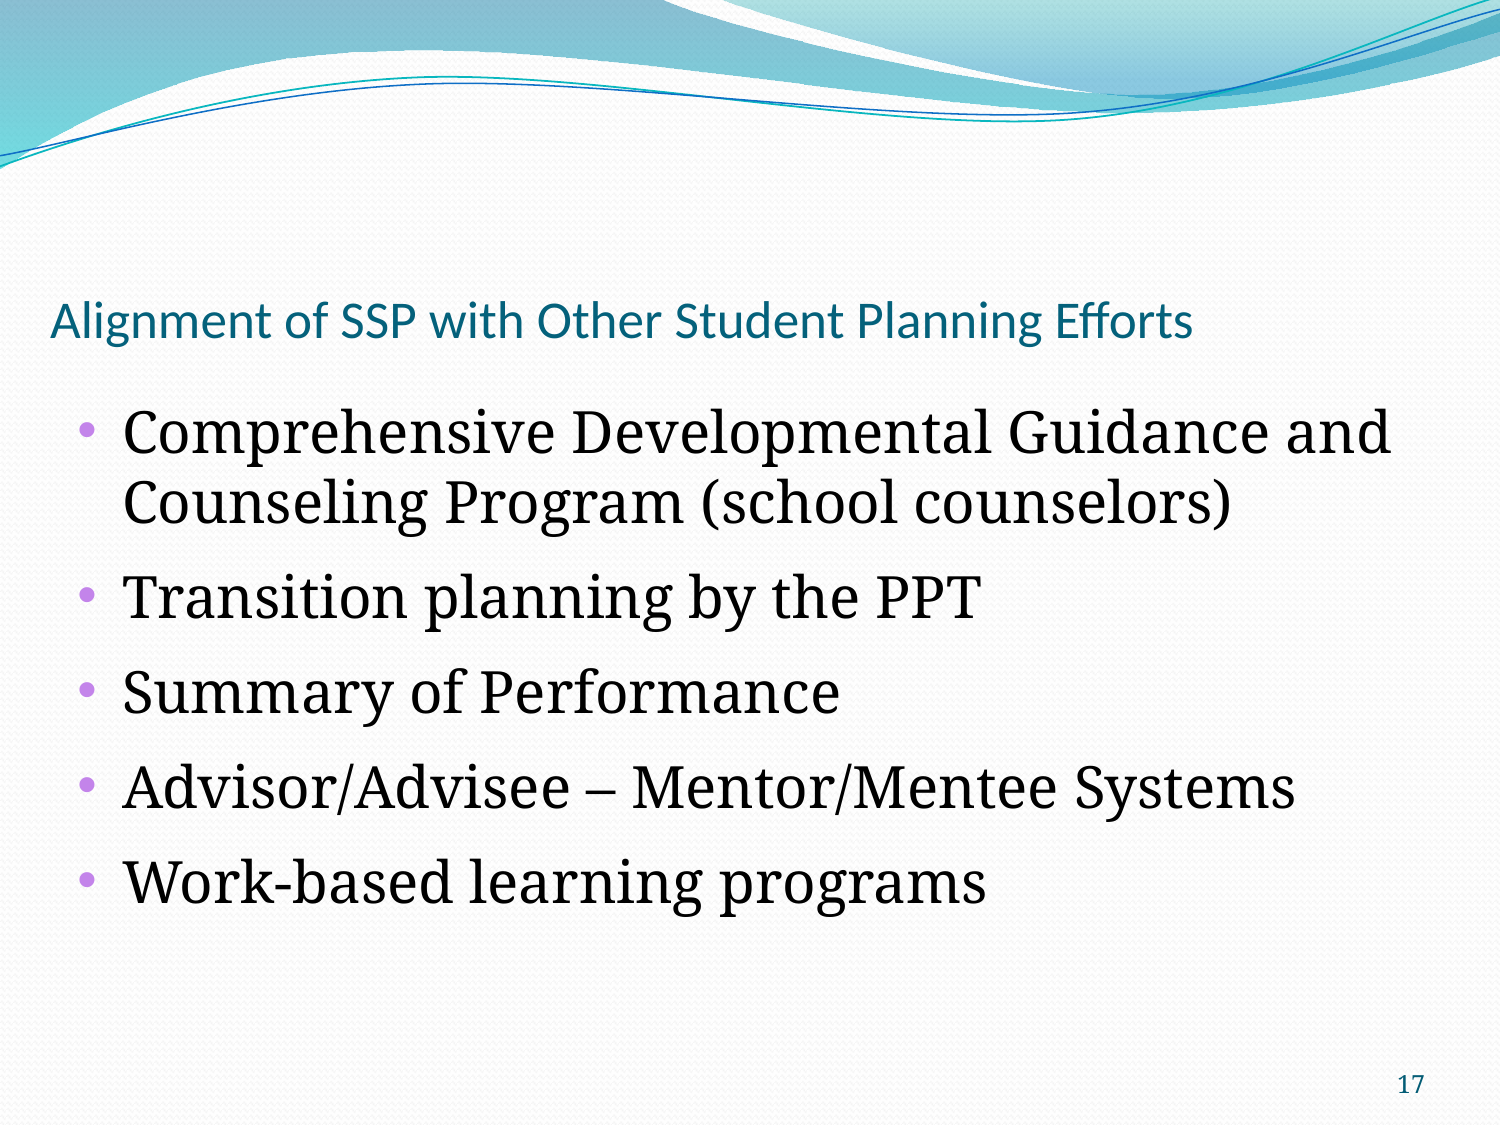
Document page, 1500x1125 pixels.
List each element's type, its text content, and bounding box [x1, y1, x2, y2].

slide_number 17 [1299, 1042, 1425, 1103]
title Alignment of SSP with Other Student Planning Efforts [50, 249, 1413, 350]
list Comprehensive Developmental Guidance and Counseling Program (school counselors) Transition planning by the PPT Summary of Performance Advisor/Advisee – Mentor/Mentee Systems Work-based learning programs [62, 387, 1450, 1075]
